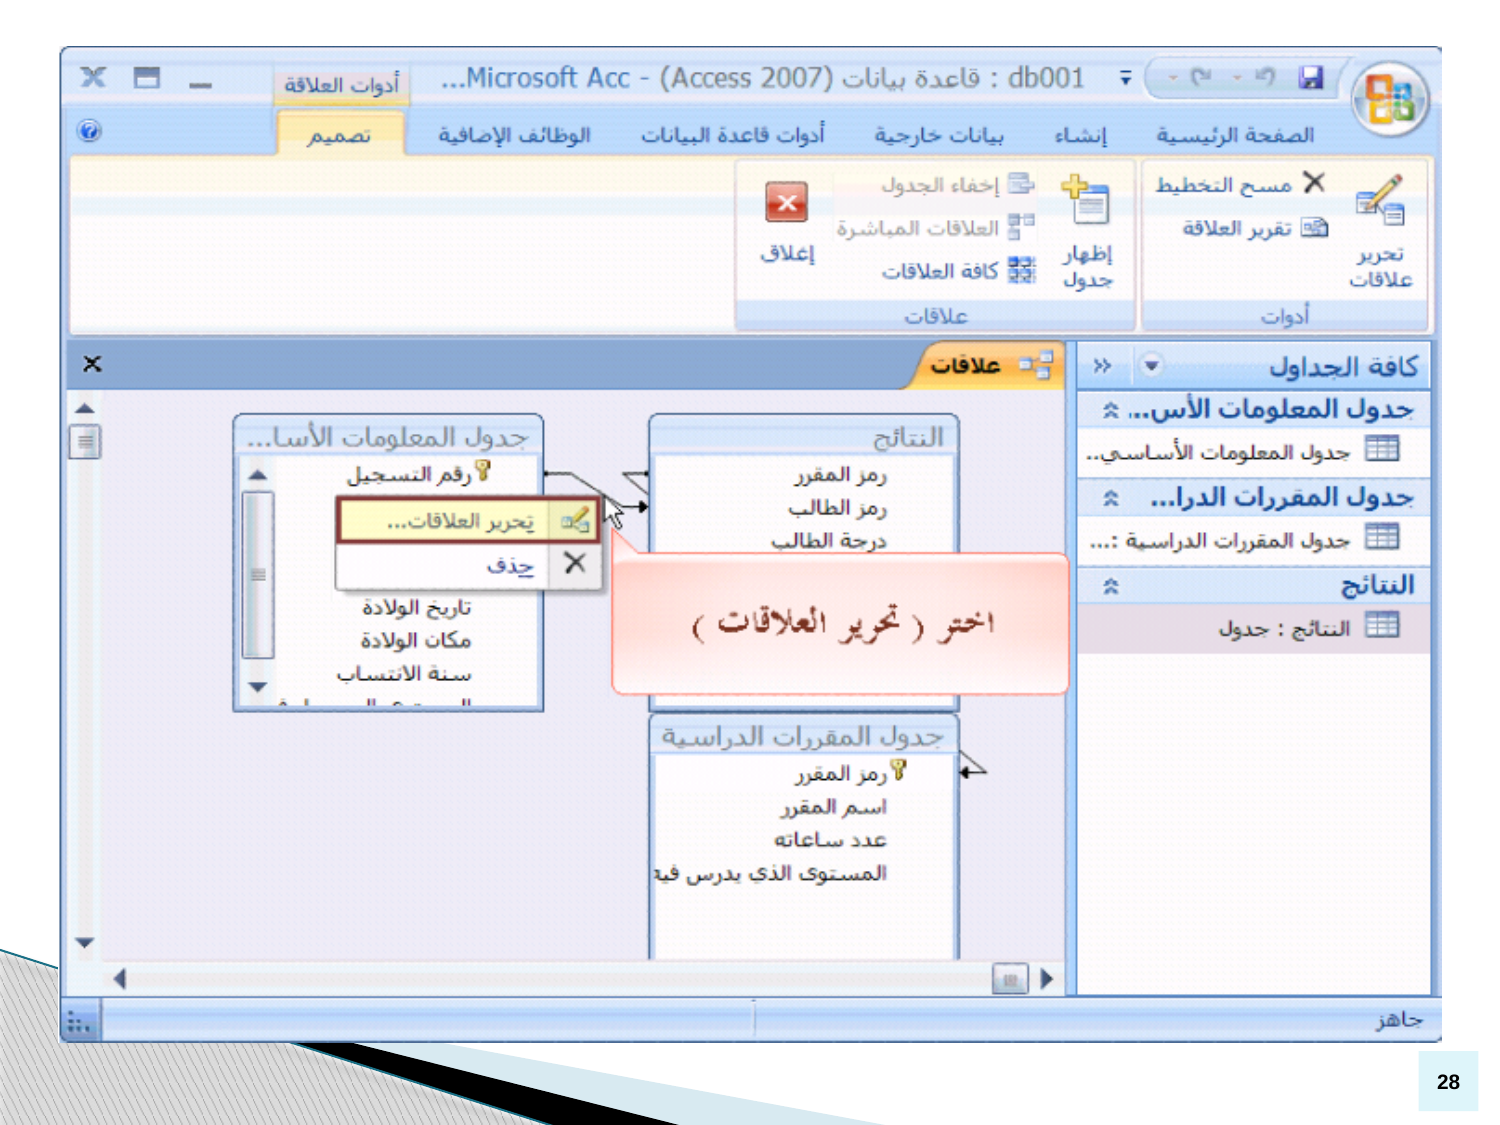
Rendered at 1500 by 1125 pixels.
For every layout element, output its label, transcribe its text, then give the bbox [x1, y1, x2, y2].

picture [58, 46, 1442, 1044]
slide_number 28 [1418, 1051, 1479, 1112]
